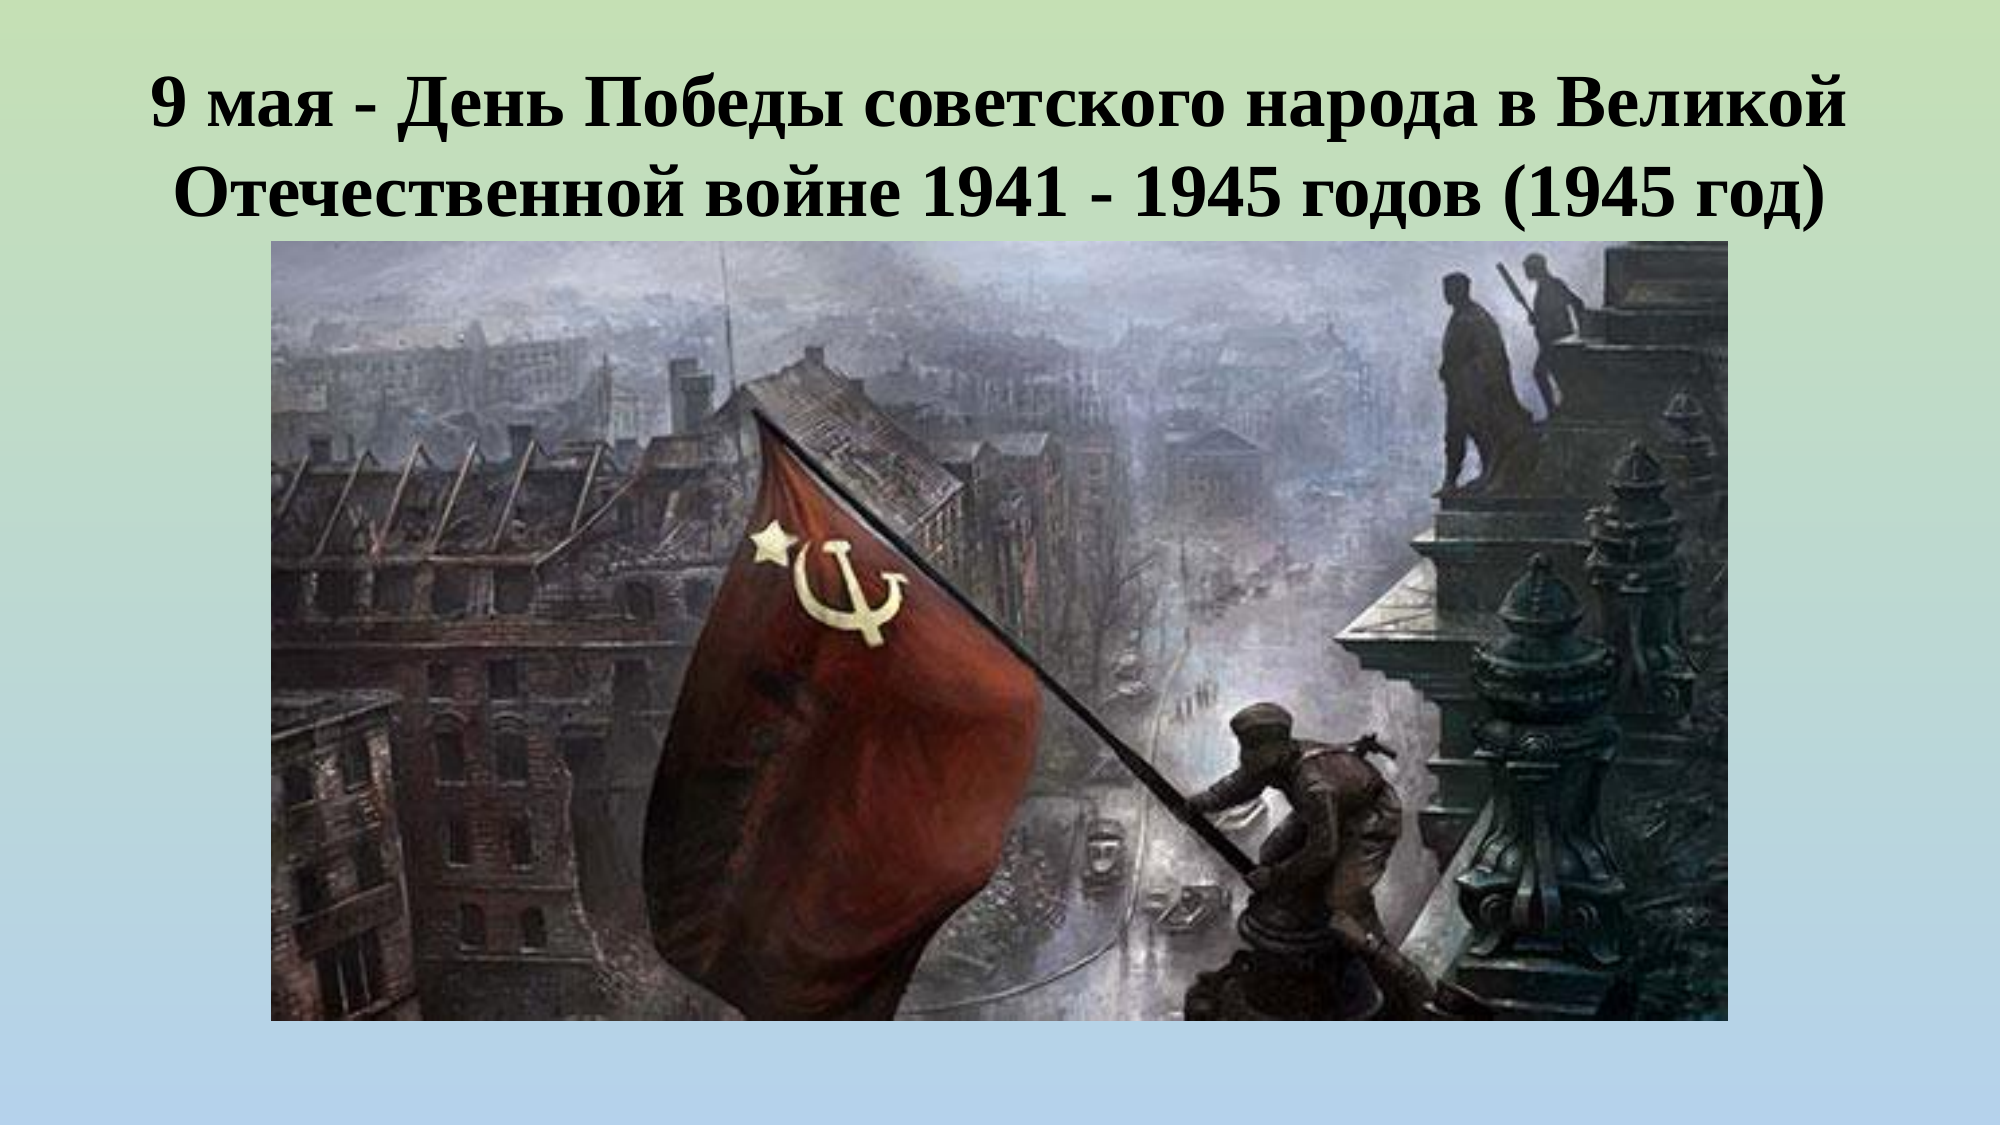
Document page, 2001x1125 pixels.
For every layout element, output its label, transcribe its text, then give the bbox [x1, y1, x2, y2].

picture [271, 241, 1728, 1021]
text_box 9 мая - День Победы советского народа в Великой Отечественной войне 1941 - 1945 годов (1945 год) [57, 44, 1942, 240]
